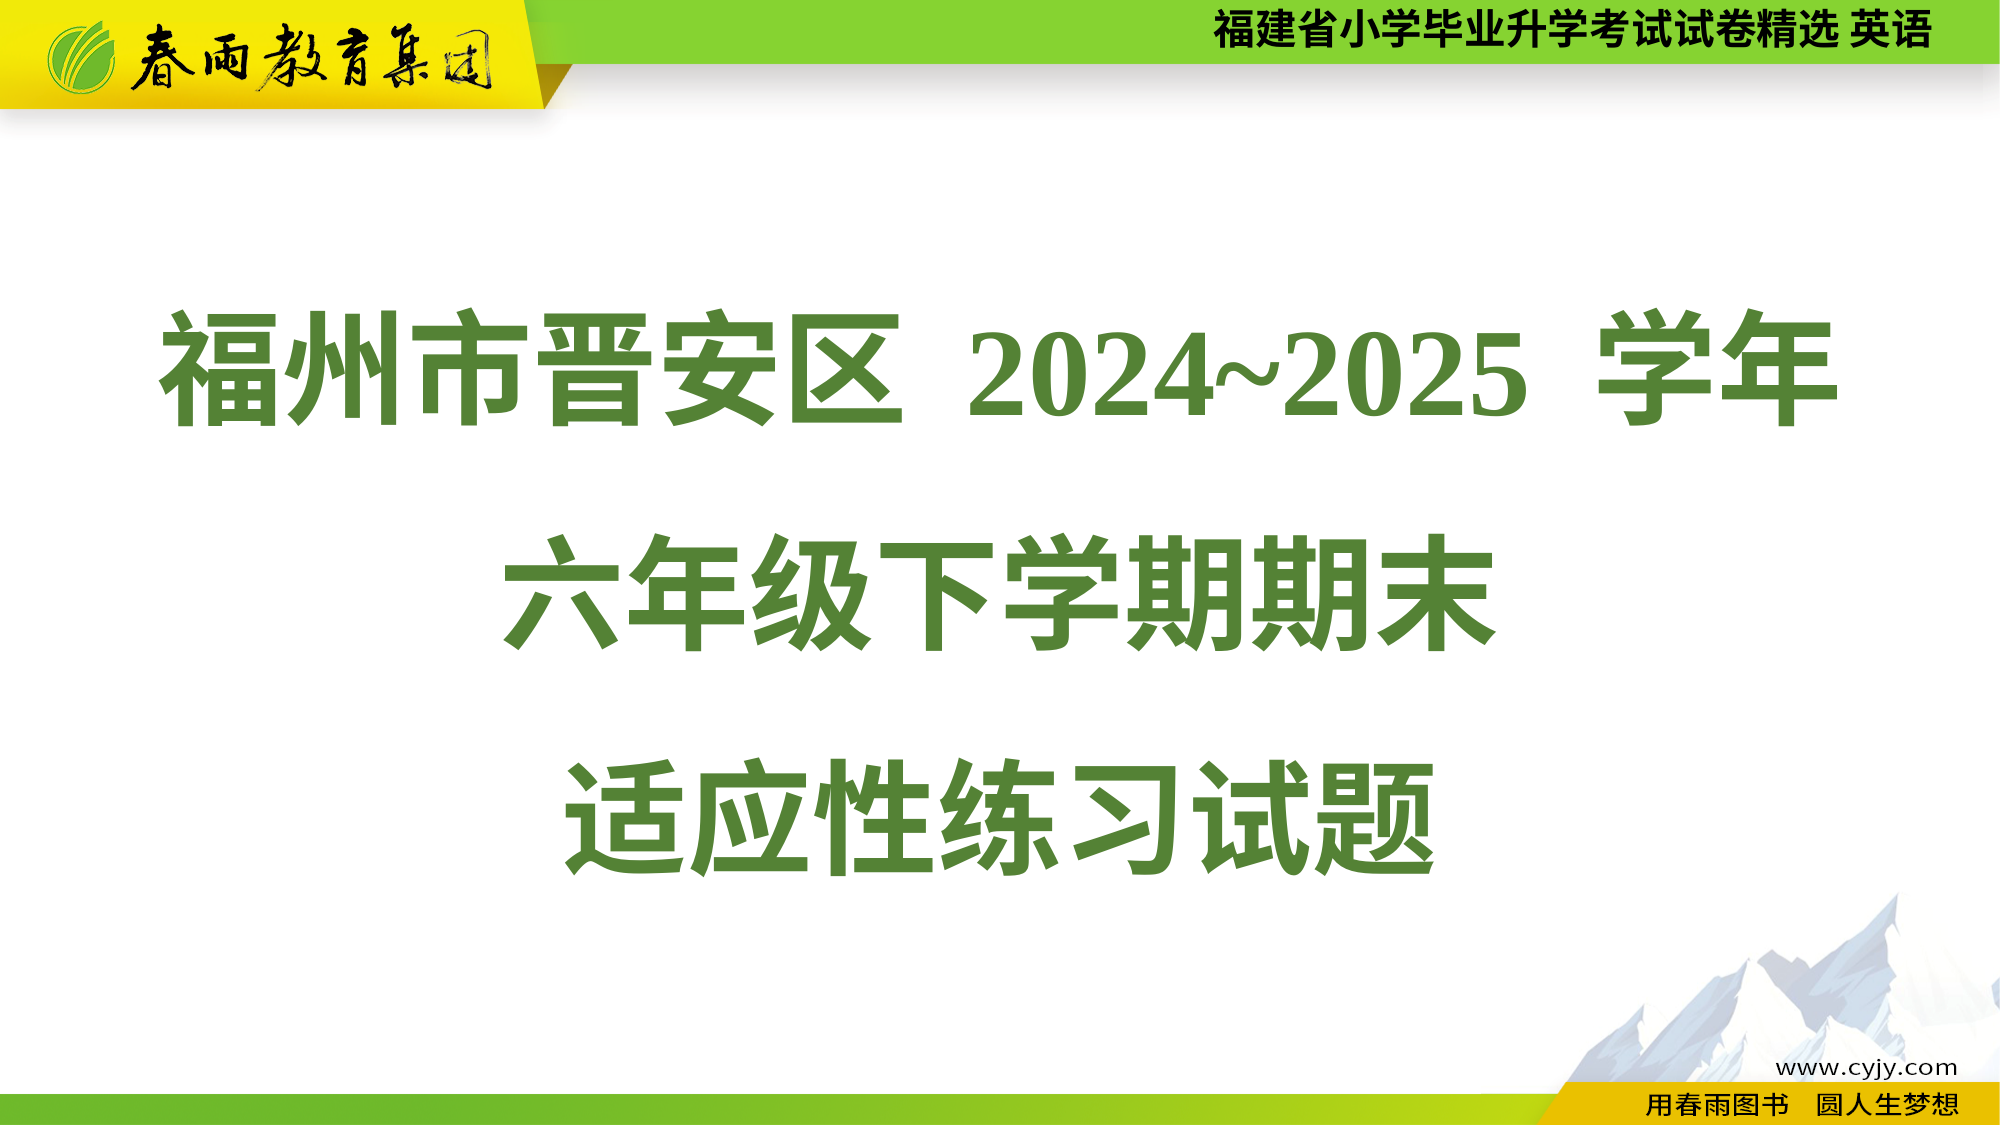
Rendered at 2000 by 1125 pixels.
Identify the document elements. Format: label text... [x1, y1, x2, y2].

picture [0, 0, 2000, 208]
picture [0, 898, 2000, 1125]
text_box 福州市晋安区 2024~2025 学年 六年级下学期期末 适应性练习试题 [0, 208, 2000, 898]
